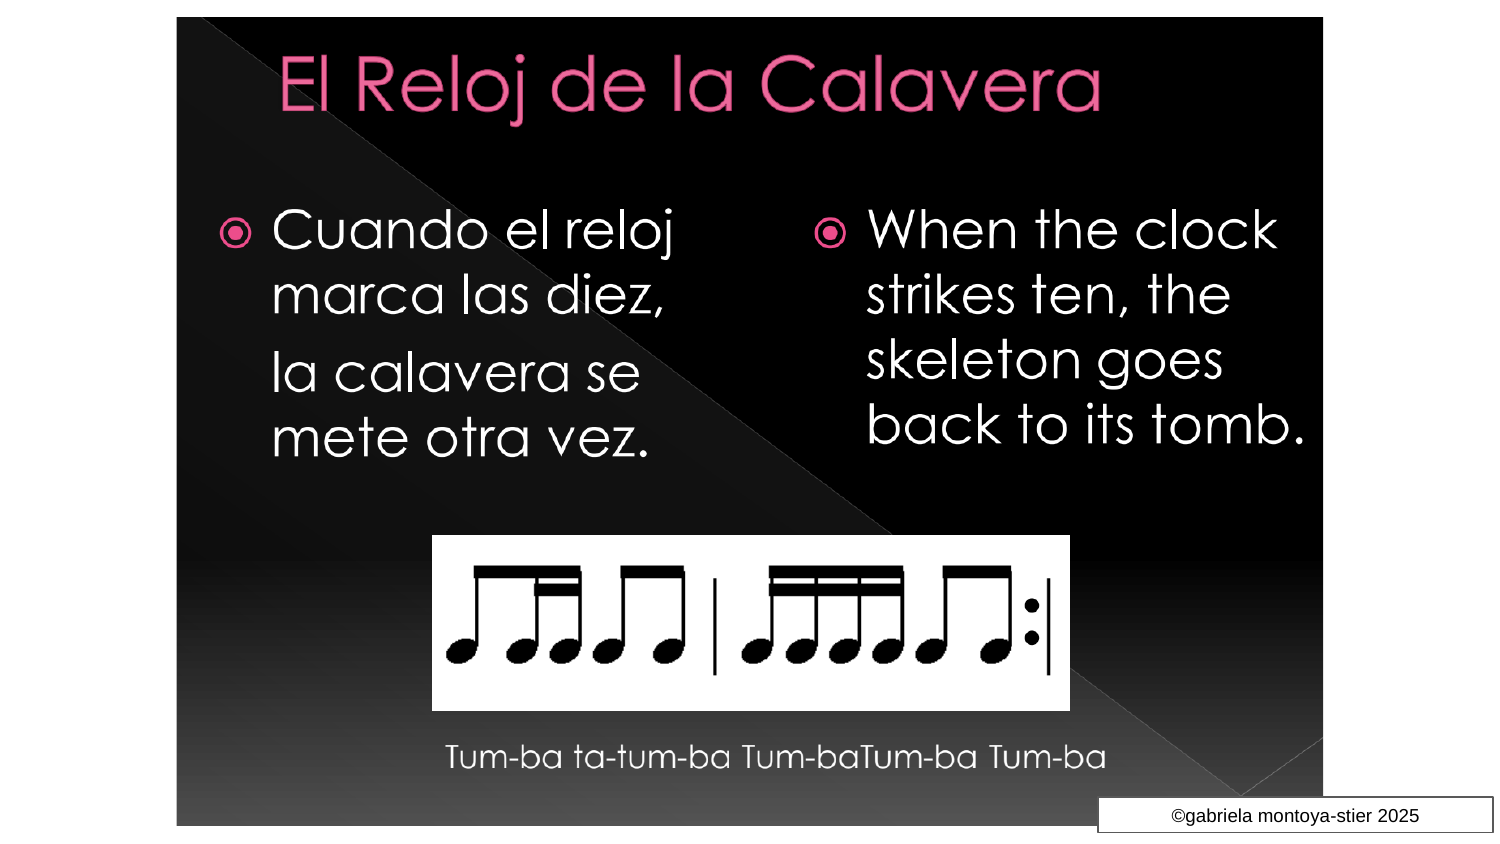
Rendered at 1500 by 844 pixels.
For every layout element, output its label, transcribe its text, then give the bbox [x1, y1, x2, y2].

picture [176, 17, 1324, 826]
text_box ©gabriela montoya-stier 2025 [1323, 796, 1494, 833]
